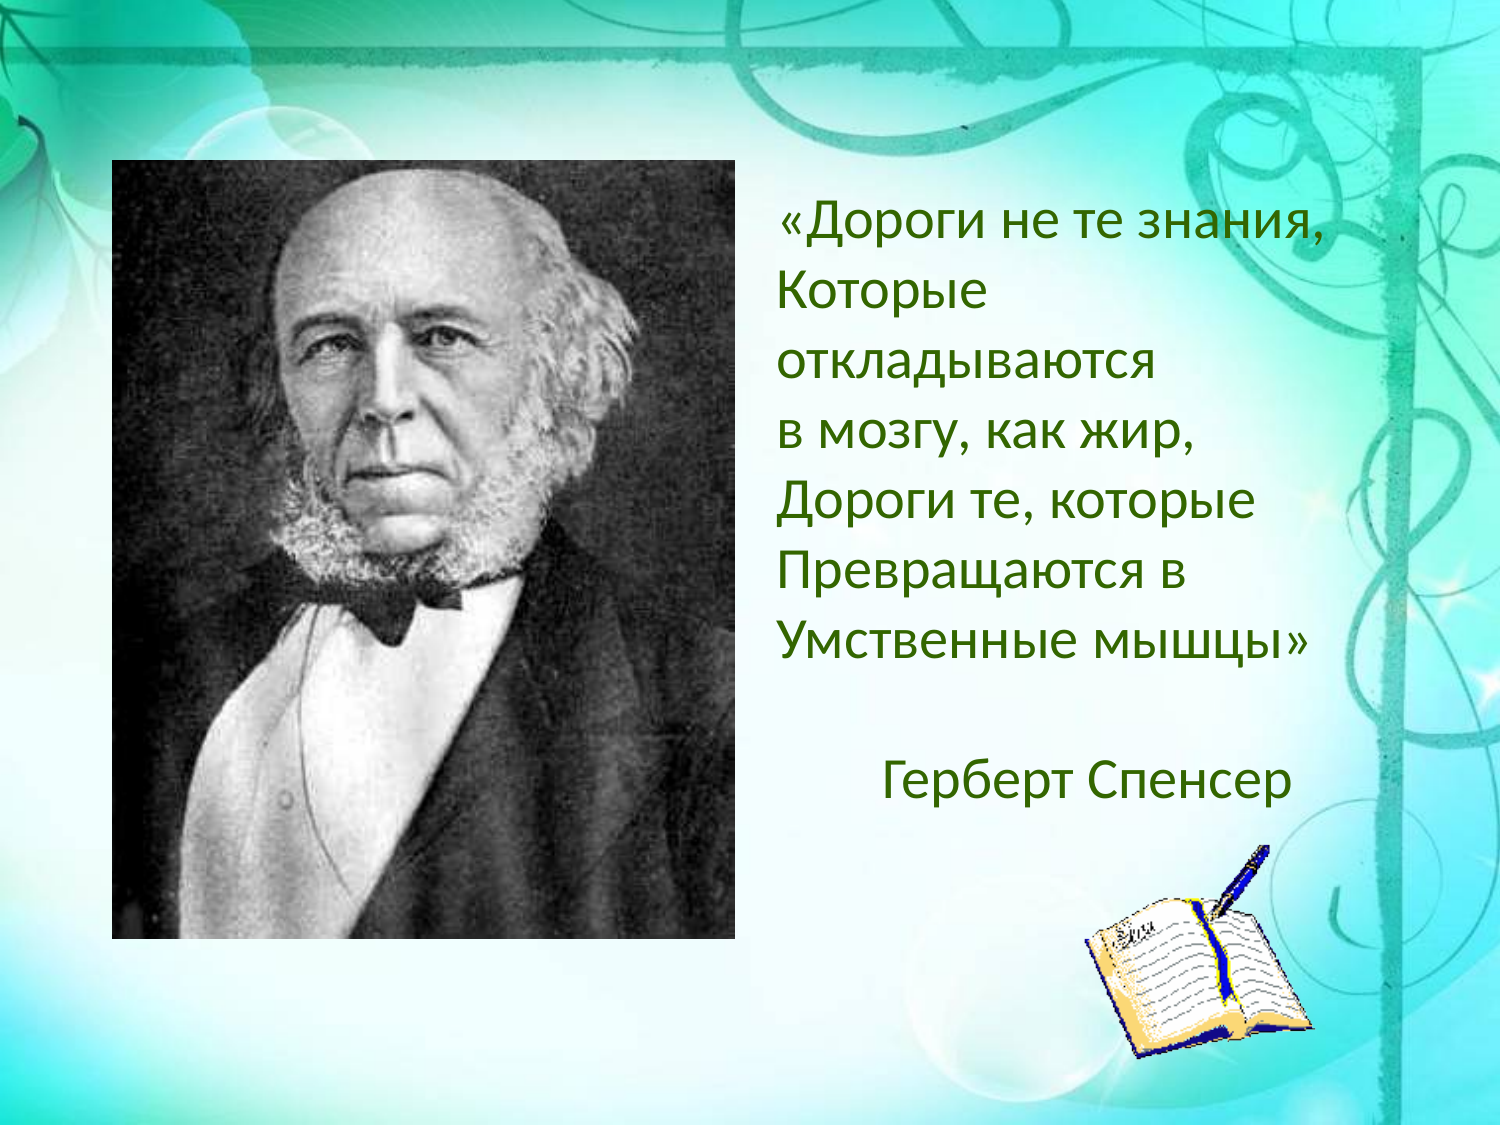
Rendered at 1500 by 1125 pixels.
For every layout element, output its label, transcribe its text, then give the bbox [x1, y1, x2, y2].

picture [0, 0, 1500, 1125]
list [111, 160, 735, 939]
text_box «Дороги не те знания, Которые откладываются в мозгу, как жир, Дороги те, которые Превращаются в Умственные мышцы» Герберт Спенсер [761, 172, 1382, 818]
